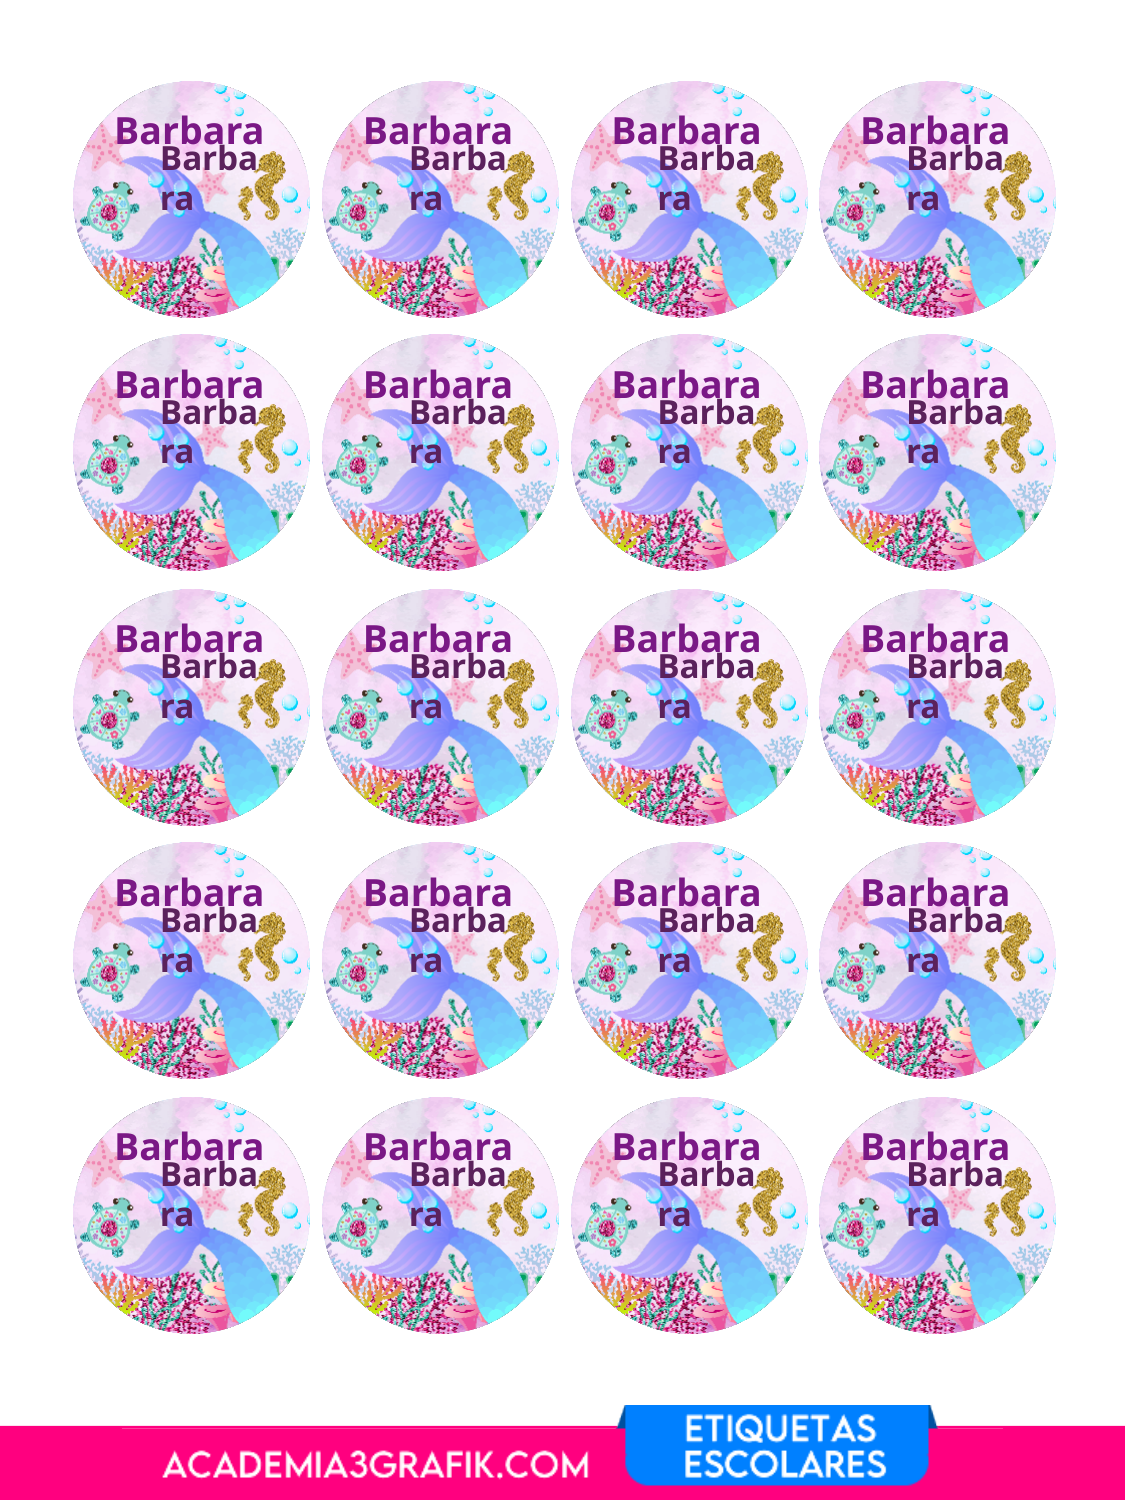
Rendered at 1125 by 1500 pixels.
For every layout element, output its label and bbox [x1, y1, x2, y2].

picture [819, 334, 1056, 571]
picture [73, 842, 310, 1079]
picture [73, 334, 310, 571]
picture [571, 1097, 808, 1334]
picture [819, 842, 1056, 1079]
picture [322, 81, 559, 318]
picture [322, 334, 559, 571]
picture [322, 1097, 559, 1334]
picture [73, 589, 310, 826]
picture [571, 334, 808, 571]
picture [73, 81, 310, 318]
picture [819, 589, 1056, 826]
picture [819, 81, 1056, 318]
picture [322, 589, 559, 826]
picture [571, 842, 808, 1079]
picture [819, 1097, 1056, 1334]
picture [571, 589, 808, 826]
picture [122, 1405, 1003, 1500]
picture [73, 1097, 310, 1334]
picture [322, 842, 559, 1079]
picture [571, 81, 808, 318]
